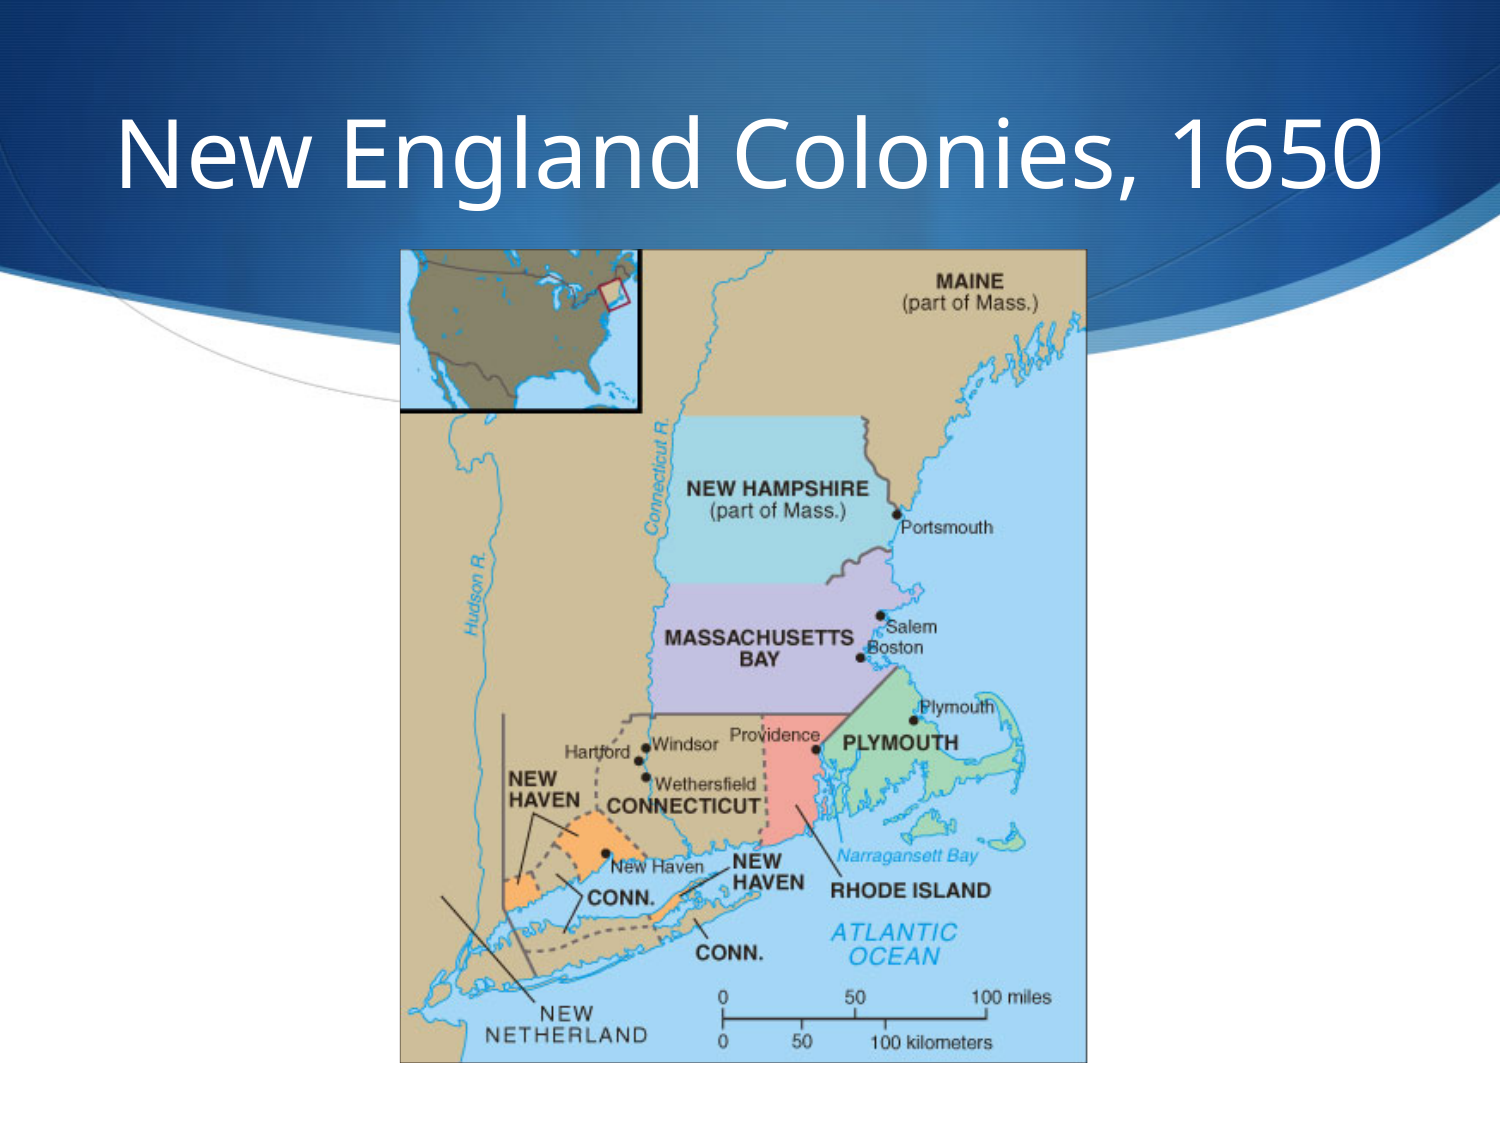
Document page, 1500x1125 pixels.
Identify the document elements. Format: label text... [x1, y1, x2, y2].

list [399, 249, 1088, 1063]
title New England Colonies, 1650 [75, 56, 1425, 245]
picture [0, 0, 1500, 1125]
